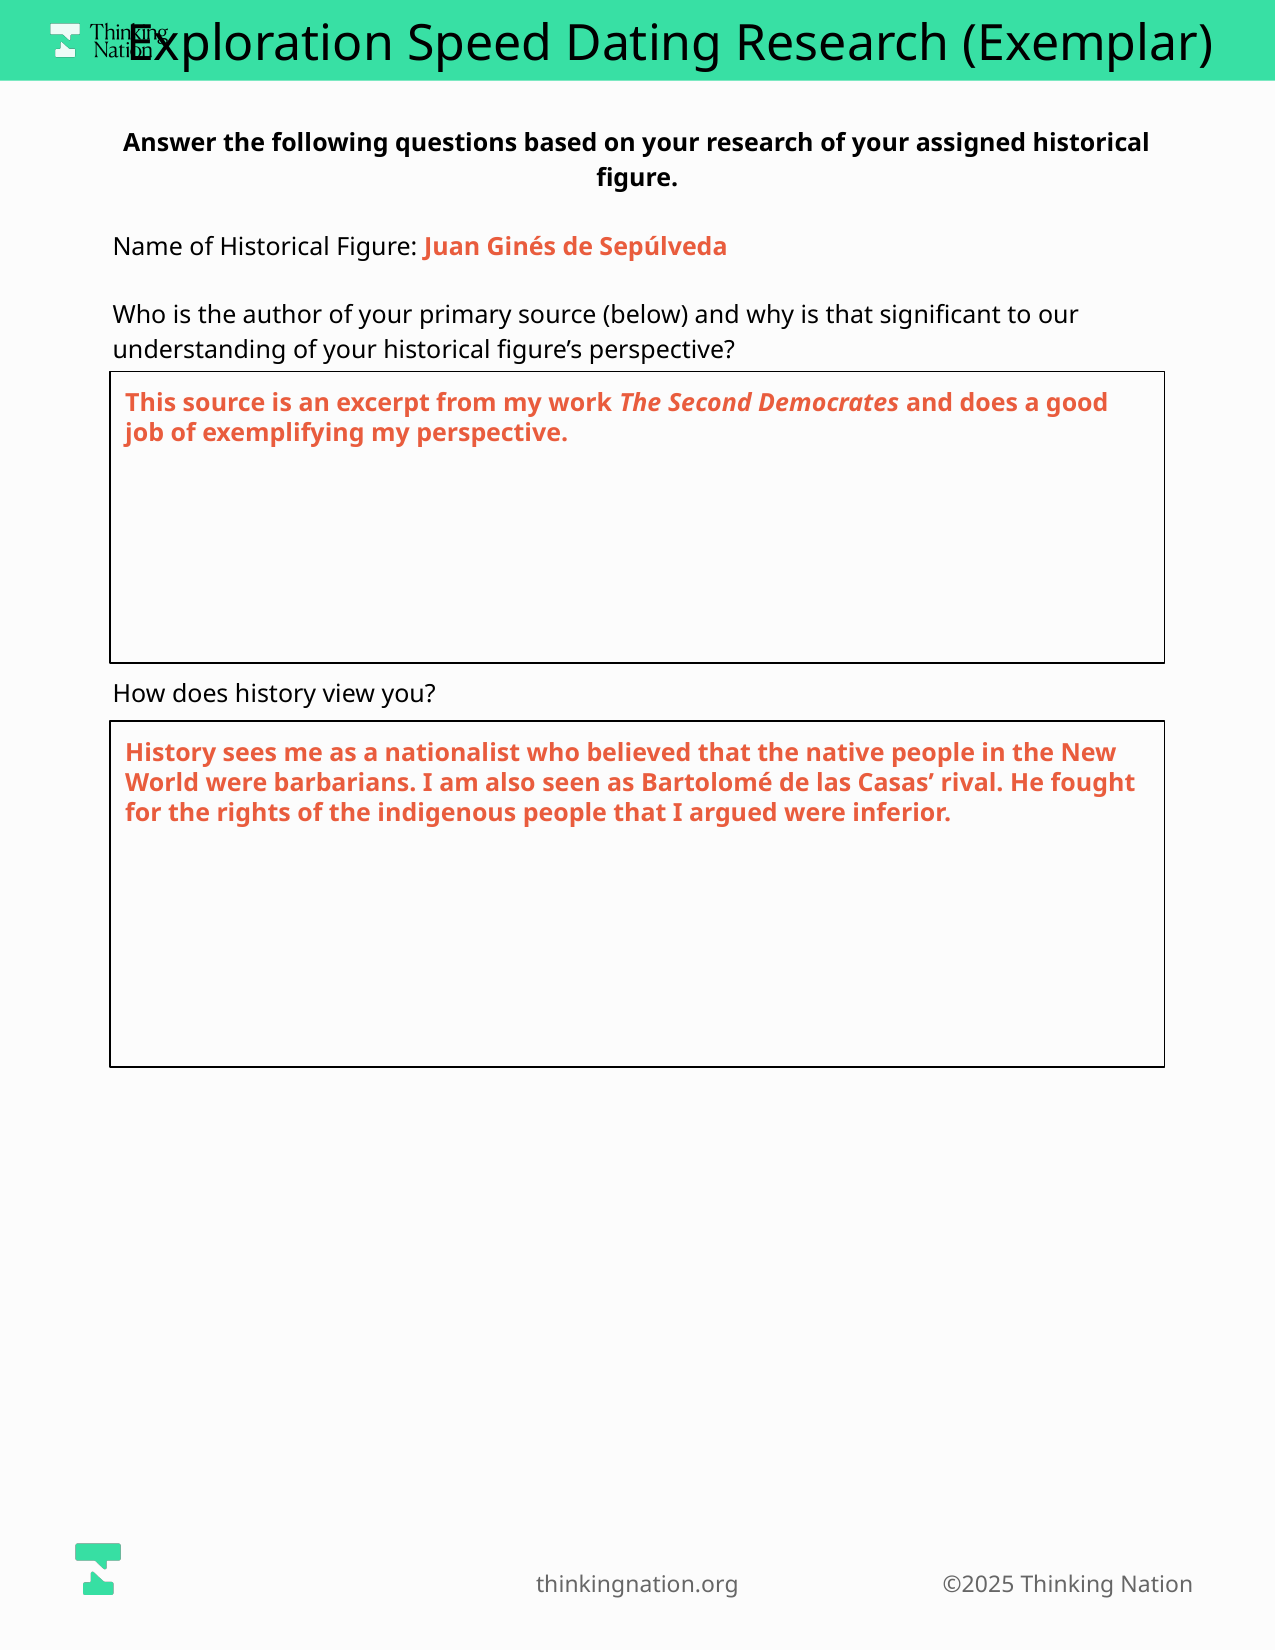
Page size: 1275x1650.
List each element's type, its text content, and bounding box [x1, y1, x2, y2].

text_box Exploration Speed Dating Research (Exemplar) [0, 0, 1275, 81]
picture [62, 1533, 134, 1605]
text_box History sees me as a nationalist who believed that the native people in the New World were barbarians. I am also seen as Bartolomé de las Casas’ rival. He fought for the rights of the indigenous people that I argued were inferior. [110, 721, 1165, 1068]
text_box This source is an excerpt from my work The Second Democrates and does a good job of exemplifying my perspective. [110, 371, 1165, 664]
picture [36, 12, 172, 69]
text_box Answer the following questions based on your research of your assigned historical figure. Name of Historical Figure: Juan Ginés de Sepúlveda Who is the author of your primary source (below) and why is that significant to our understanding of your historical figure’s perspective? How does history view you? [97, 107, 1178, 1650]
text_box ©2025 Thinking Nation [1178, 1553, 1210, 1605]
